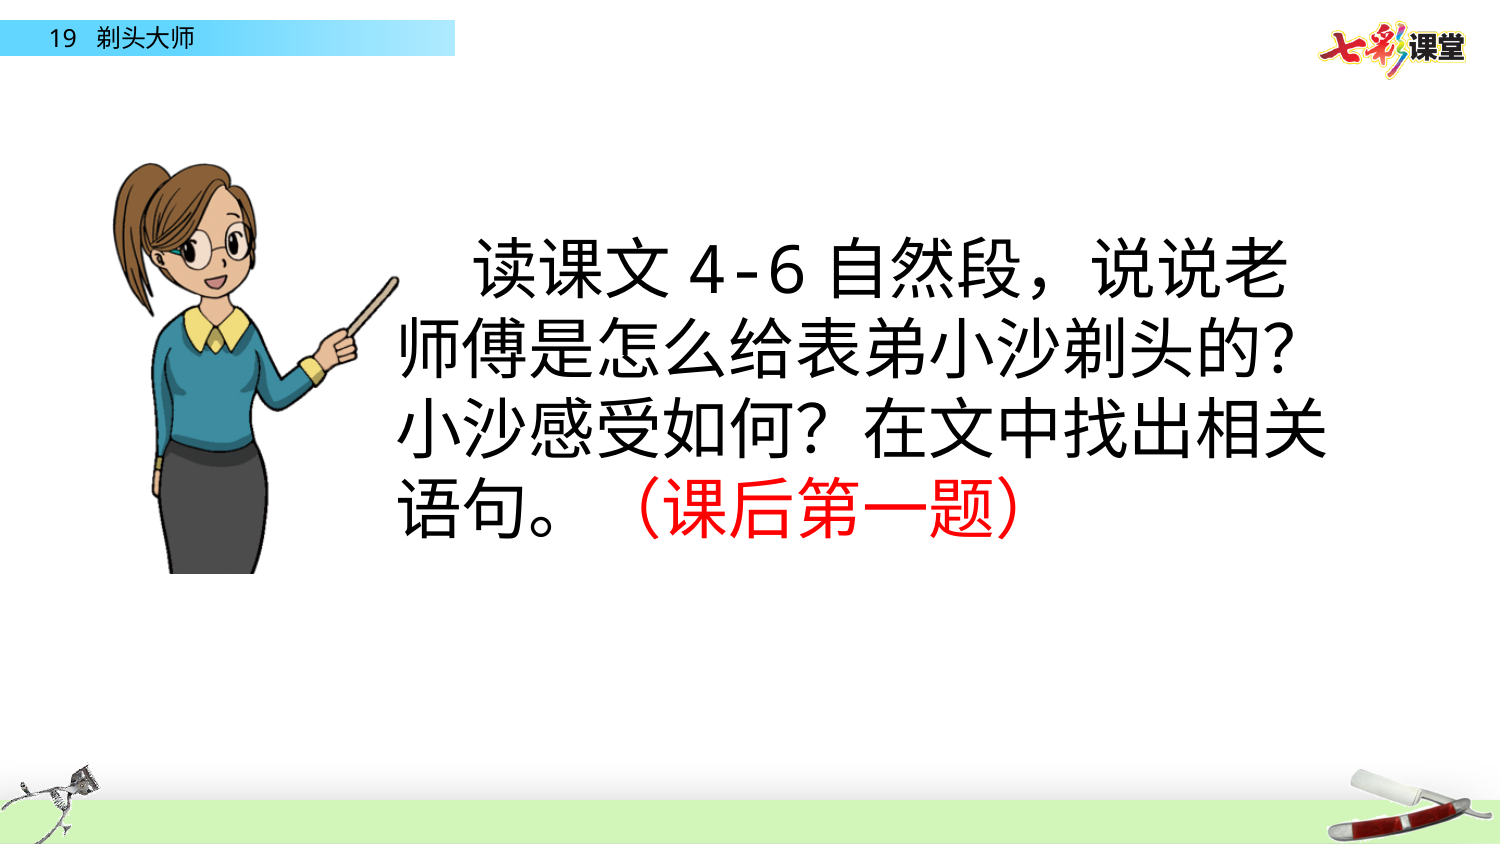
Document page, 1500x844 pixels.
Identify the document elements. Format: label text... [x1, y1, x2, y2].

picture [111, 161, 400, 575]
picture [1306, 732, 1499, 844]
picture [1316, 20, 1468, 80]
picture [0, 730, 122, 844]
text_box 读课文4-6自然段，说说老师傅是怎么给表弟小沙剃头的？小沙感受如何？在文中找出相关语句。（课后第一题） [404, 220, 1365, 552]
